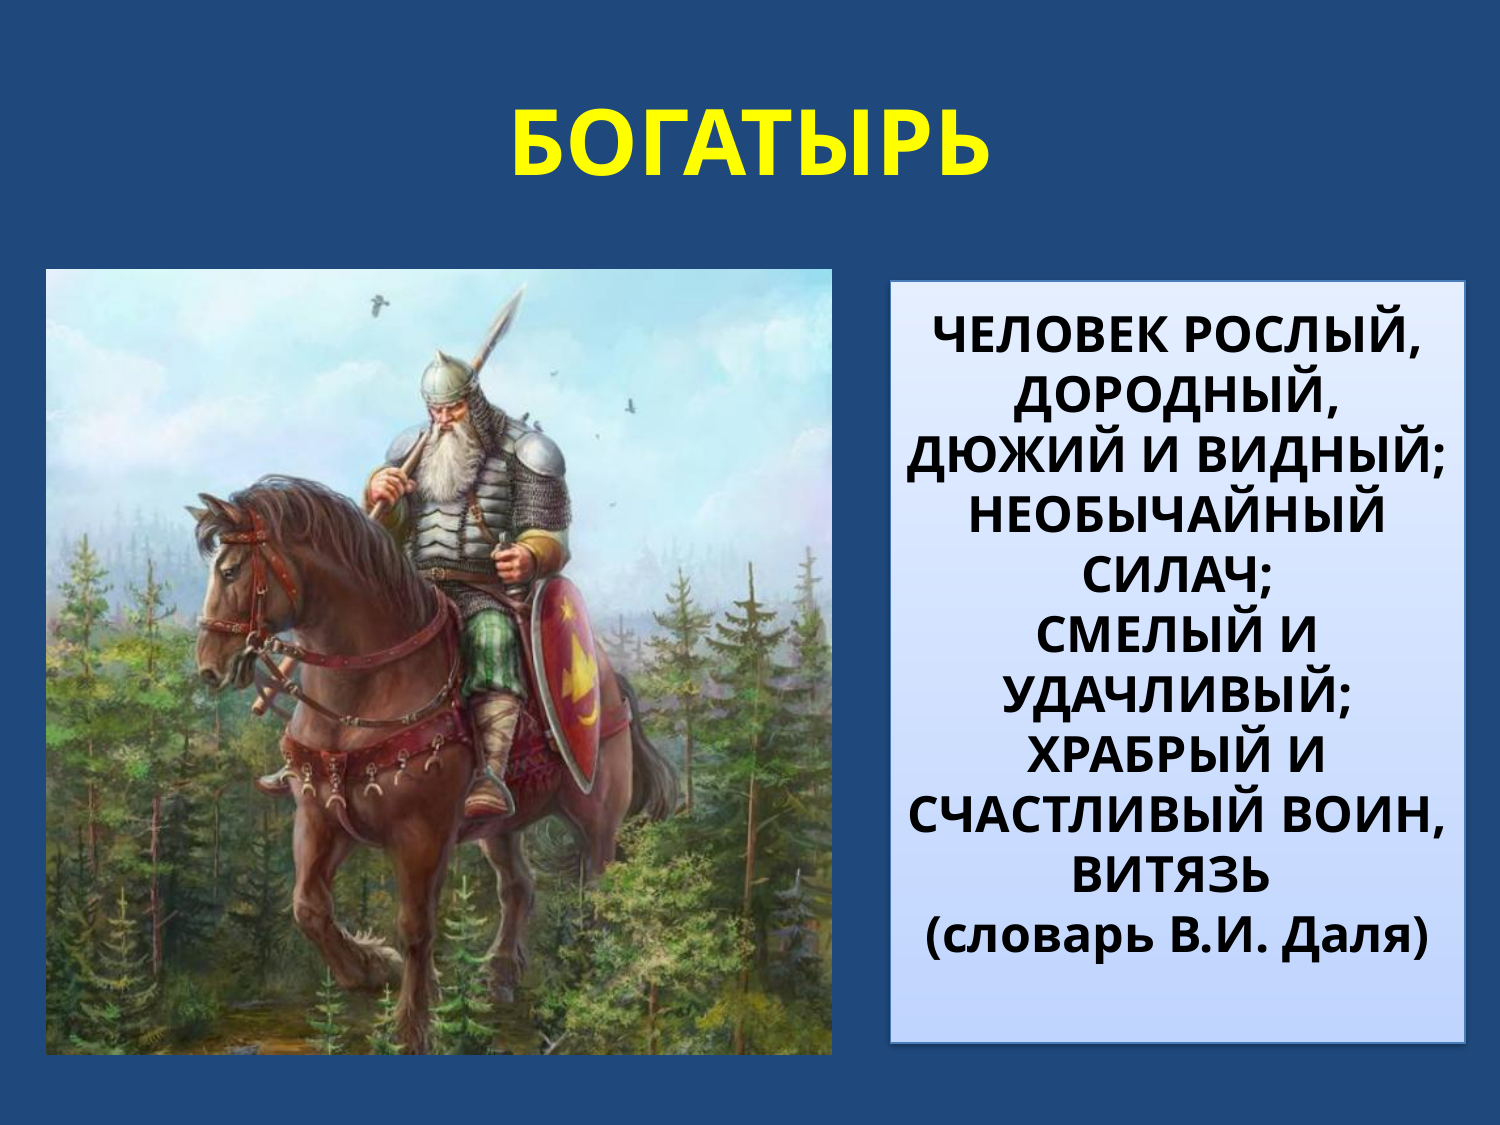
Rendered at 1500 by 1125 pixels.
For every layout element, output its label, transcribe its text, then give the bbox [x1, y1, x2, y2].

title БОГАТЫРЬ [75, 45, 1425, 233]
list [46, 269, 833, 1055]
text_box ЧЕЛОВЕК РОСЛЫЙ, ДОРОДНЫЙ, ДЮЖИЙ И ВИДНЫЙ; НЕОБЫЧАЙНЫЙ СИЛАЧ; СМЕЛЫЙ И УДАЧЛИВЫЙ; ХРАБРЫЙ И СЧАСТЛИВЫЙ ВОИН, ВИТЯЗЬ (словарь В.И. Даля) [890, 280, 1466, 1044]
